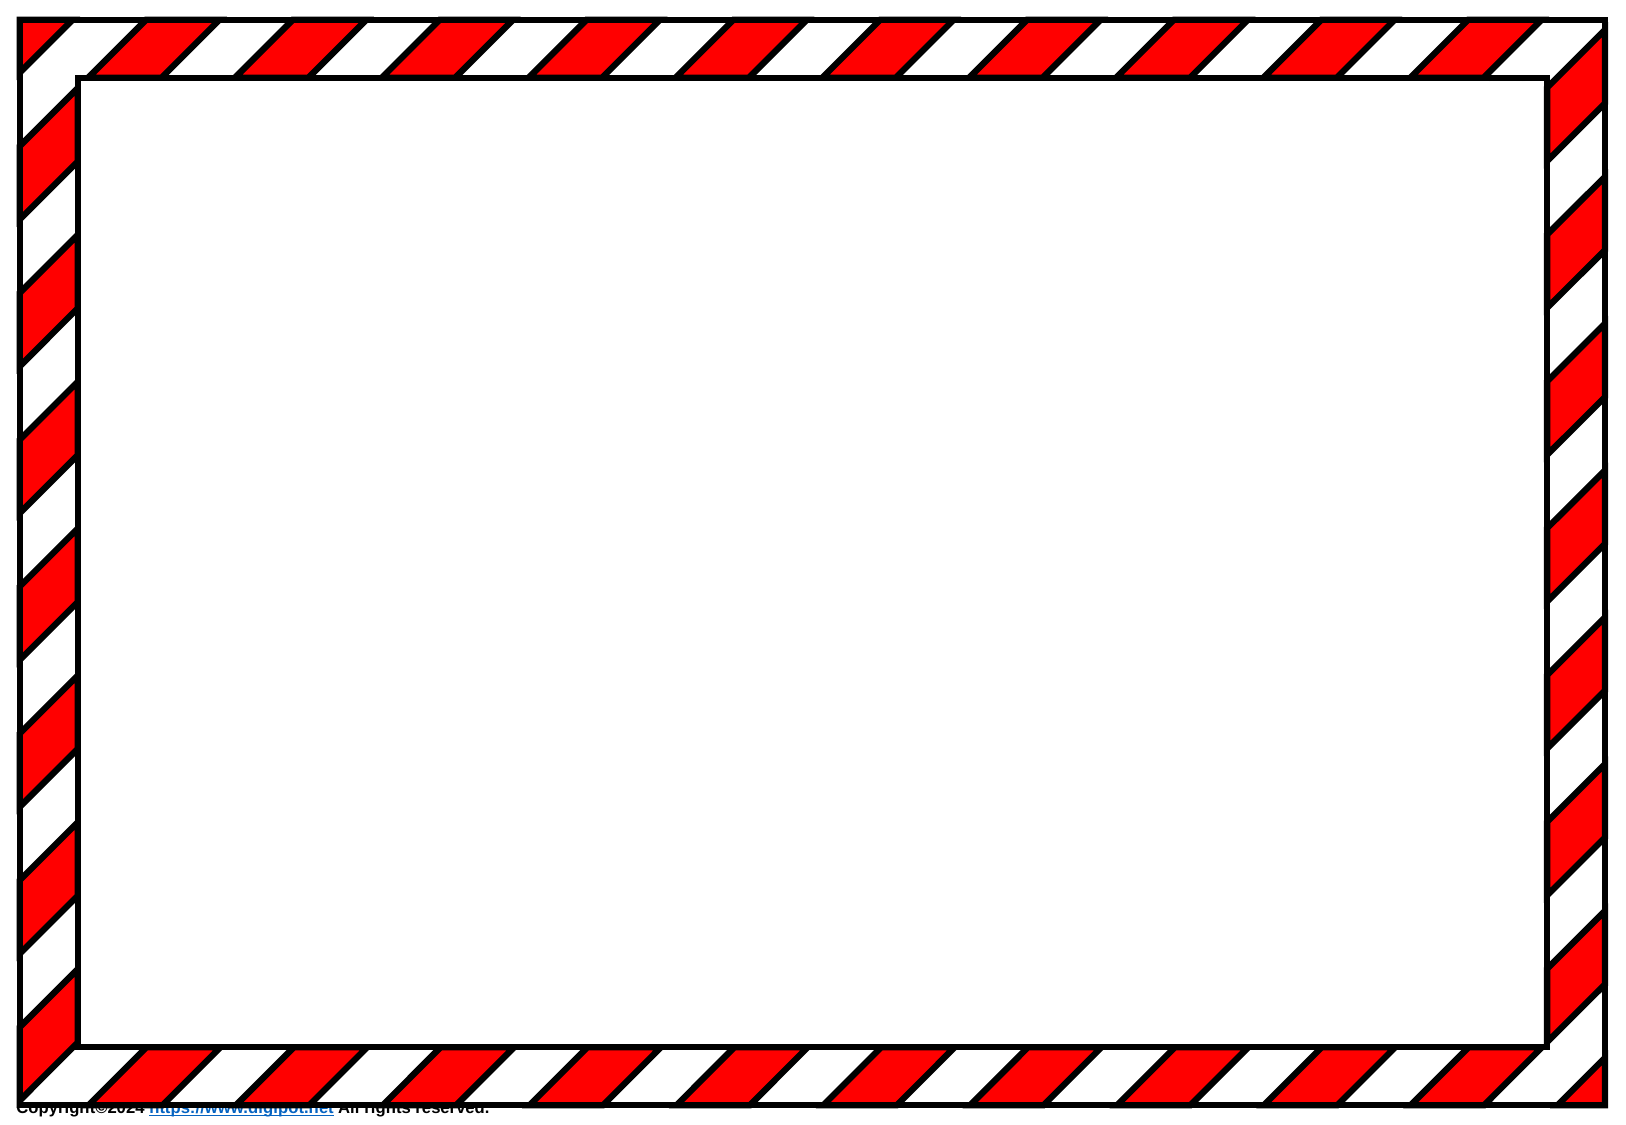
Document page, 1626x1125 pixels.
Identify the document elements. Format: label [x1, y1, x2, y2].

text_box [19, 751, 79, 878]
text_box [458, 1046, 586, 1106]
text_box [312, 1046, 439, 1106]
text_box [1114, 1046, 1251, 1107]
text_box [18, 526, 79, 663]
text_box [165, 1046, 292, 1106]
text_box [163, 19, 291, 79]
text_box [18, 379, 79, 516]
text_box [1046, 1046, 1173, 1106]
text_box [18, 673, 79, 810]
text_box [1407, 18, 1545, 79]
text_box [1546, 839, 1606, 967]
text_box [1546, 467, 1607, 605]
text_box [1192, 19, 1319, 79]
text_box [19, 1044, 145, 1106]
text_box [899, 1046, 1026, 1106]
text_box [527, 1046, 664, 1107]
text_box [752, 1046, 879, 1106]
text_box [19, 457, 79, 584]
text_box [1546, 252, 1606, 380]
text_box [1261, 1046, 1398, 1107]
text_box [457, 19, 584, 79]
text_box [819, 18, 957, 79]
text_box [19, 897, 79, 1025]
text_box [1546, 908, 1607, 1045]
text_box [674, 1046, 811, 1107]
text_box [19, 19, 144, 144]
text_box [526, 18, 663, 79]
text_box [86, 1046, 224, 1107]
text_box [1546, 105, 1606, 233]
text_box [820, 1046, 958, 1107]
text_box [604, 19, 731, 79]
text_box [19, 310, 79, 438]
text_box [85, 18, 222, 79]
text_box [379, 18, 516, 79]
text_box [966, 18, 1104, 79]
text_box [232, 18, 369, 79]
text_box [1339, 19, 1466, 79]
text_box [1546, 761, 1607, 898]
text_box [233, 1046, 370, 1107]
text_box [1546, 174, 1607, 311]
text_box [672, 18, 810, 79]
text_box [18, 85, 79, 223]
text_box [1546, 614, 1607, 751]
text_box [1555, 1055, 1607, 1107]
text_box [19, 604, 79, 731]
text_box [18, 966, 79, 1104]
text_box [1546, 546, 1606, 673]
text_box [1193, 1046, 1320, 1106]
text_box [1113, 18, 1251, 79]
text_box [1485, 19, 1606, 86]
text_box [1546, 399, 1606, 526]
text_box [751, 19, 878, 79]
text_box [1546, 320, 1607, 458]
text_box [1339, 1046, 1467, 1106]
text_box [18, 819, 79, 957]
text_box [1044, 19, 1172, 79]
text_box [1546, 27, 1607, 164]
text_box [310, 19, 438, 79]
text_box [18, 232, 79, 369]
text_box [897, 19, 1025, 79]
text_box [1486, 986, 1606, 1106]
text_box [380, 1046, 517, 1107]
text_box [18, 18, 76, 76]
text_box [967, 1046, 1105, 1107]
text_box [1408, 1046, 1545, 1107]
text_box [19, 163, 79, 291]
text_box [1546, 693, 1606, 820]
text_box [1260, 18, 1398, 79]
text_box [605, 1046, 733, 1106]
